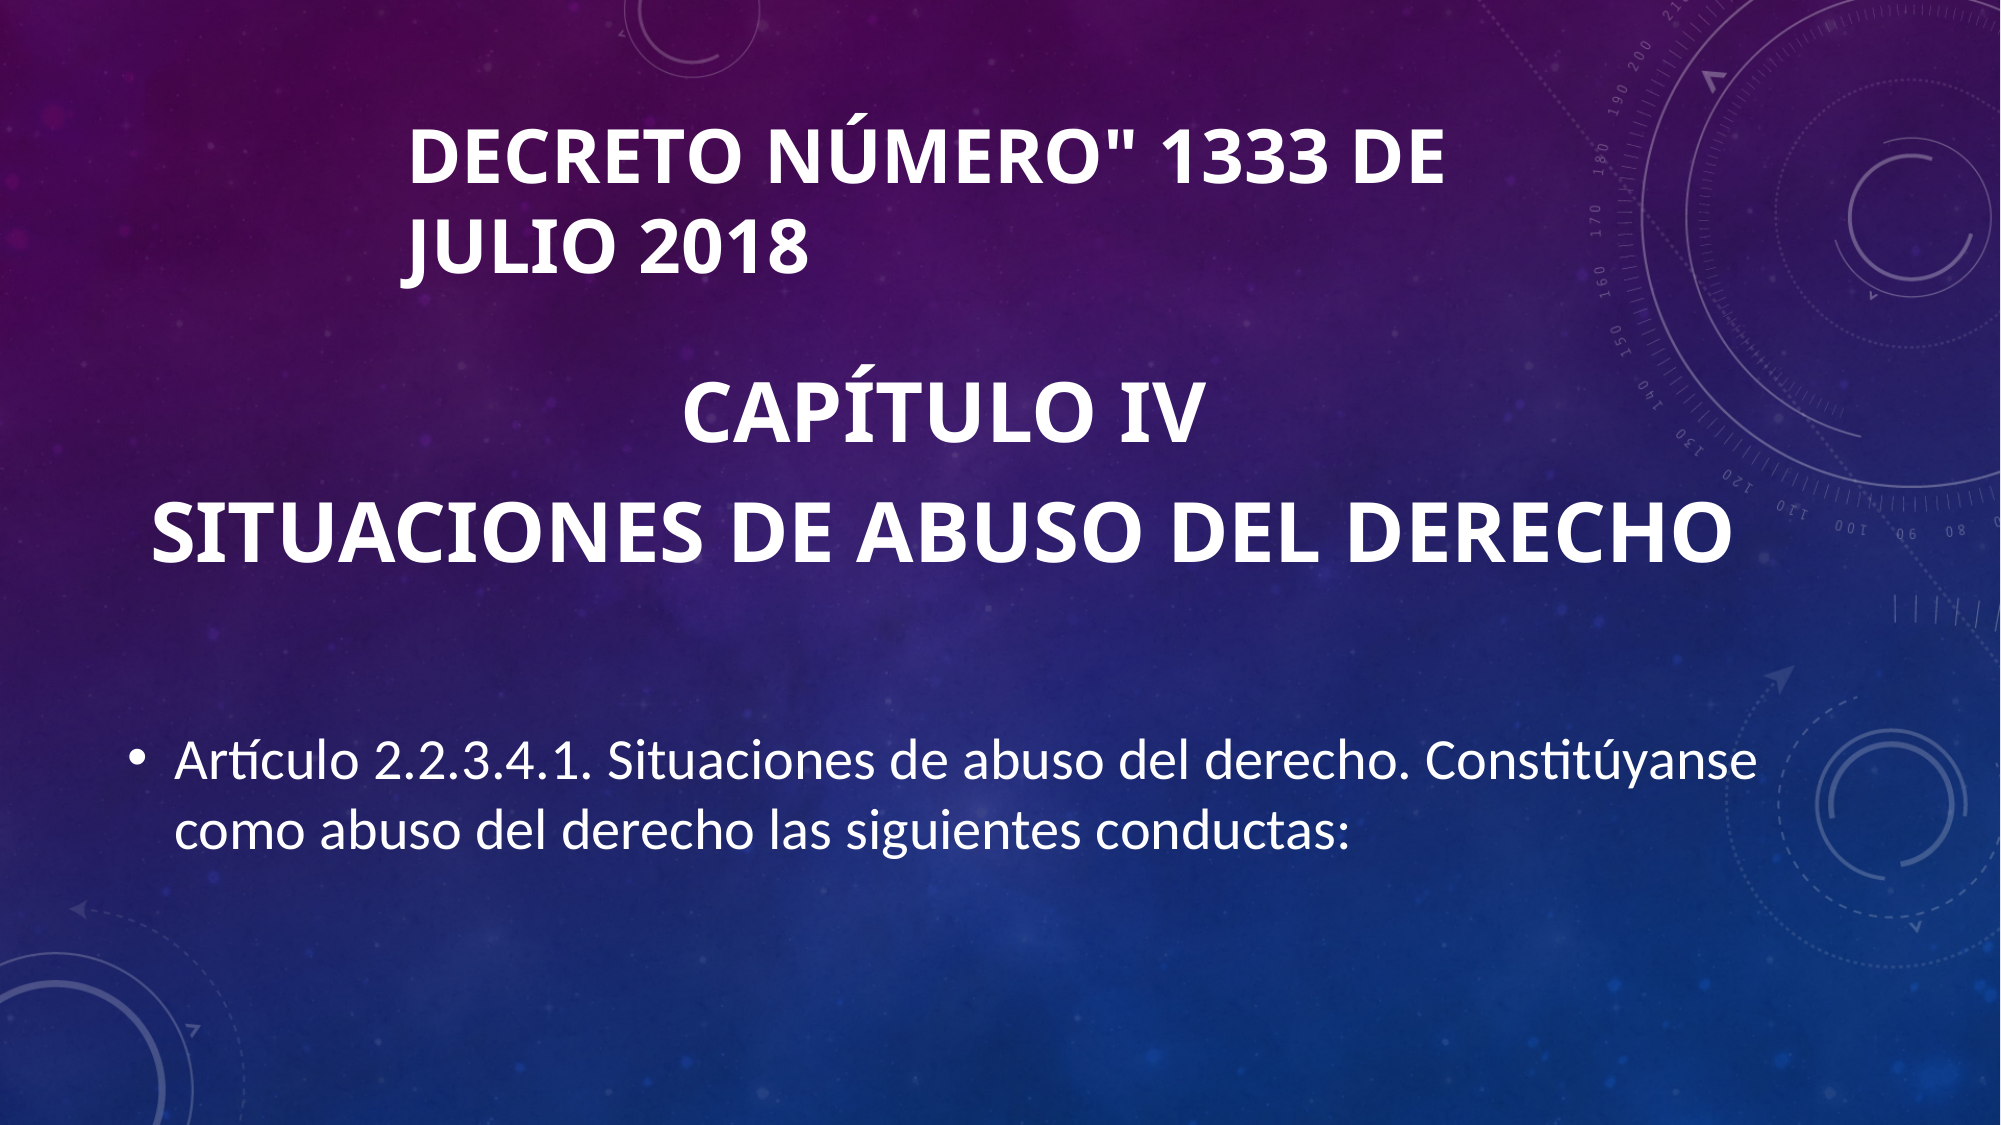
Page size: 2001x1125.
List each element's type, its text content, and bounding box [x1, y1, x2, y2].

picture [0, 0, 2001, 1125]
list CAPÍTULO IV SITUACIONES DE ABUSO DEL DERECHO Artículo 2.2.3.4.1. Situaciones de abuso del derecho. Constitúyanse como abuso del derecho las siguientes conductas: [112, 351, 1775, 950]
title DECRETO NÚMERO" 1333 DE julio 2018 [391, 78, 1663, 318]
